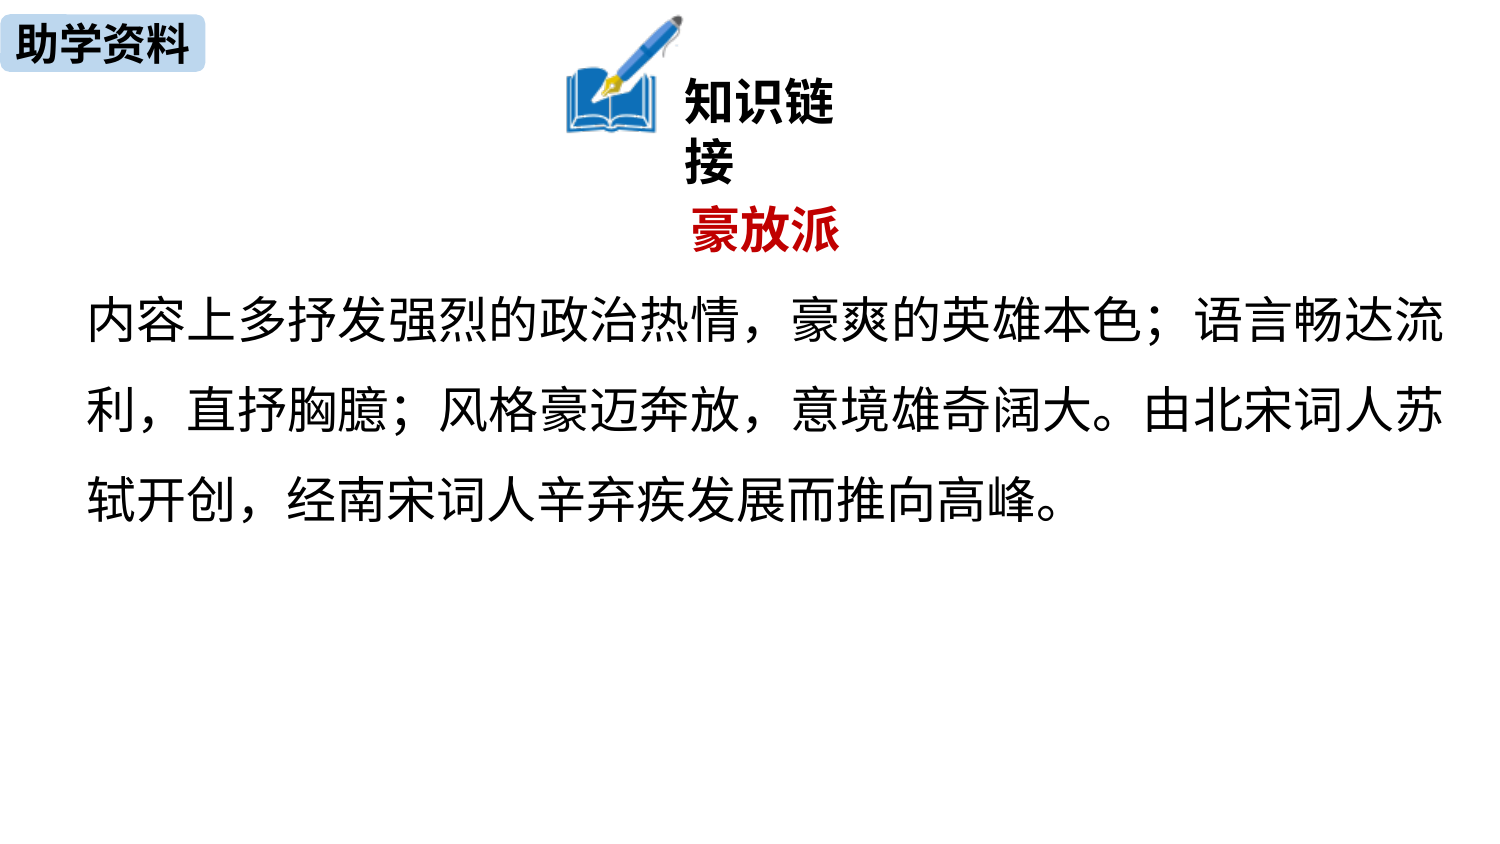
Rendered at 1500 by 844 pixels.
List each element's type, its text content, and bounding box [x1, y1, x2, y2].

text_box 豪放派 内容上多抒发强烈的政治热情，豪爽的英雄本色；语言畅达流利，直抒胸臆；风格豪迈奔放，意境雄奇阔大。由北宋词人苏轼开创，经南宋词人辛弃疾发展而推向高峰。 [74, 163, 1456, 535]
picture [556, 12, 689, 141]
text_box 助学资料 [0, 13, 207, 73]
text_box 知识链接 [689, 61, 899, 141]
